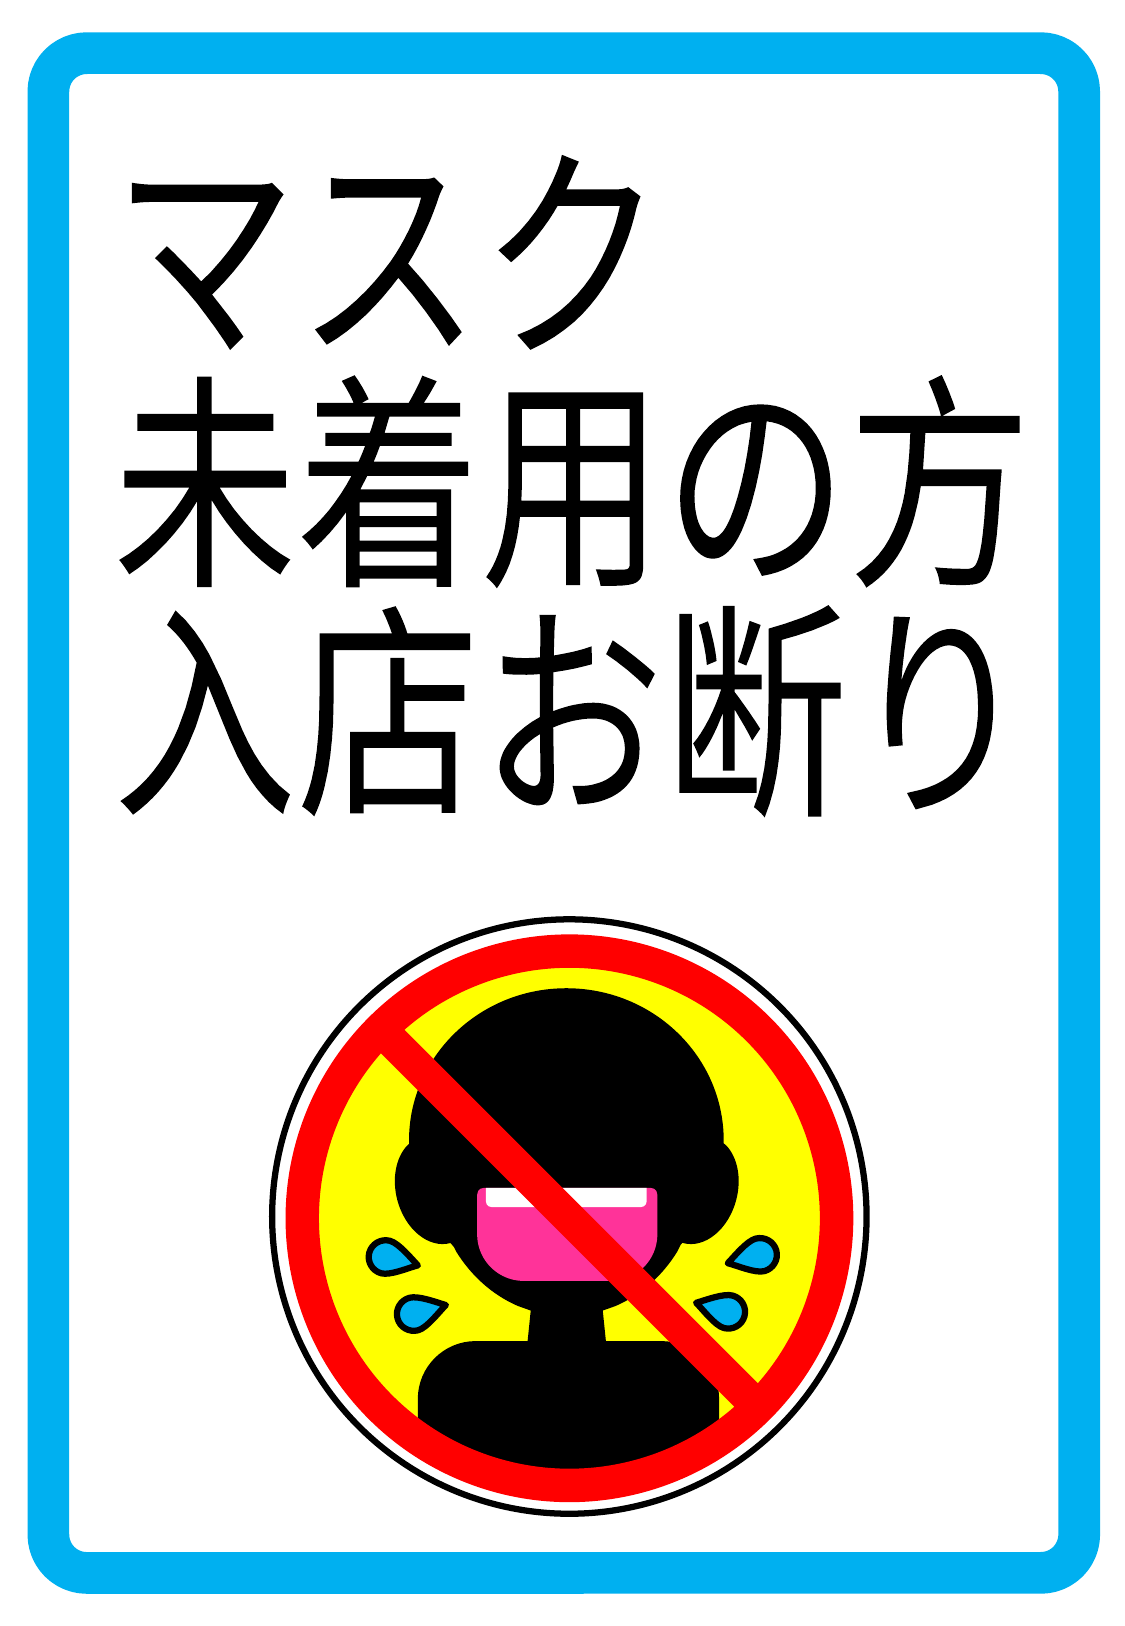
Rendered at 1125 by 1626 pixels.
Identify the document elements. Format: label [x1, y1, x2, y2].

text_box [271, 919, 867, 1514]
text_box [46, 51, 1082, 1576]
